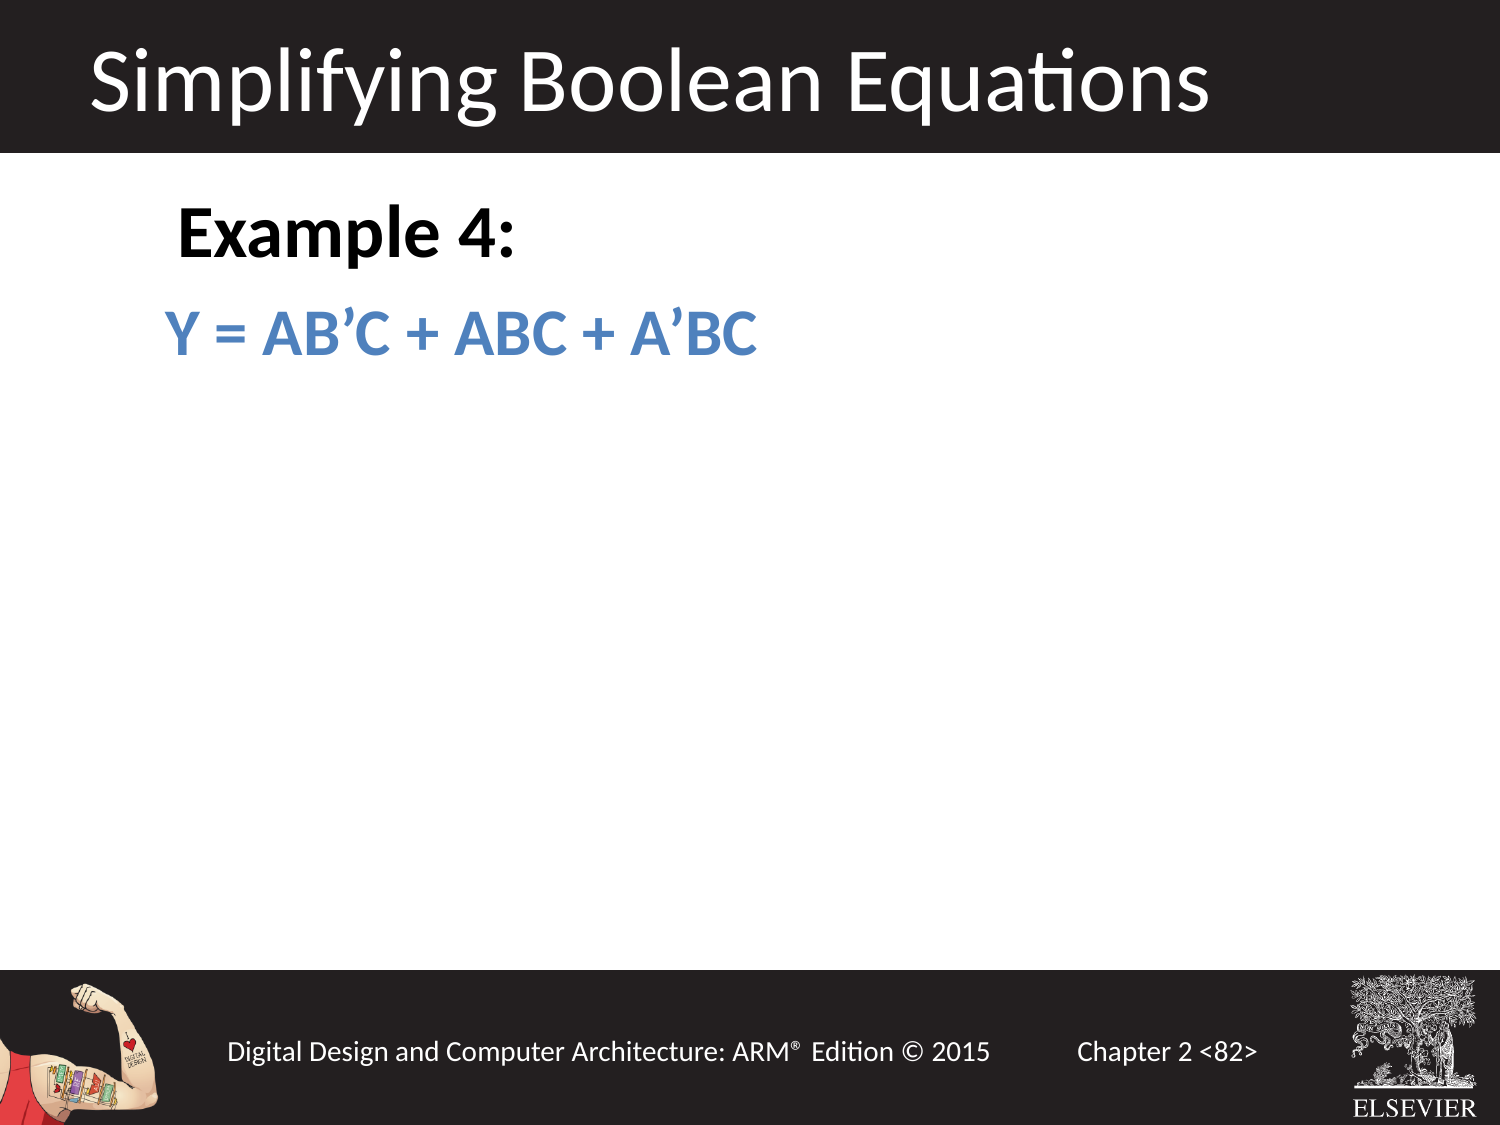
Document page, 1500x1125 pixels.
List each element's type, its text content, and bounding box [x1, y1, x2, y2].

text_box Simplifying Boolean Equations [75, 12, 1375, 138]
text_box Example 4: [162, 174, 738, 280]
picture [1350, 1024, 1477, 1117]
picture [0, 979, 163, 1125]
list Y = AB’C + ABC + A’BC [150, 281, 1500, 1024]
